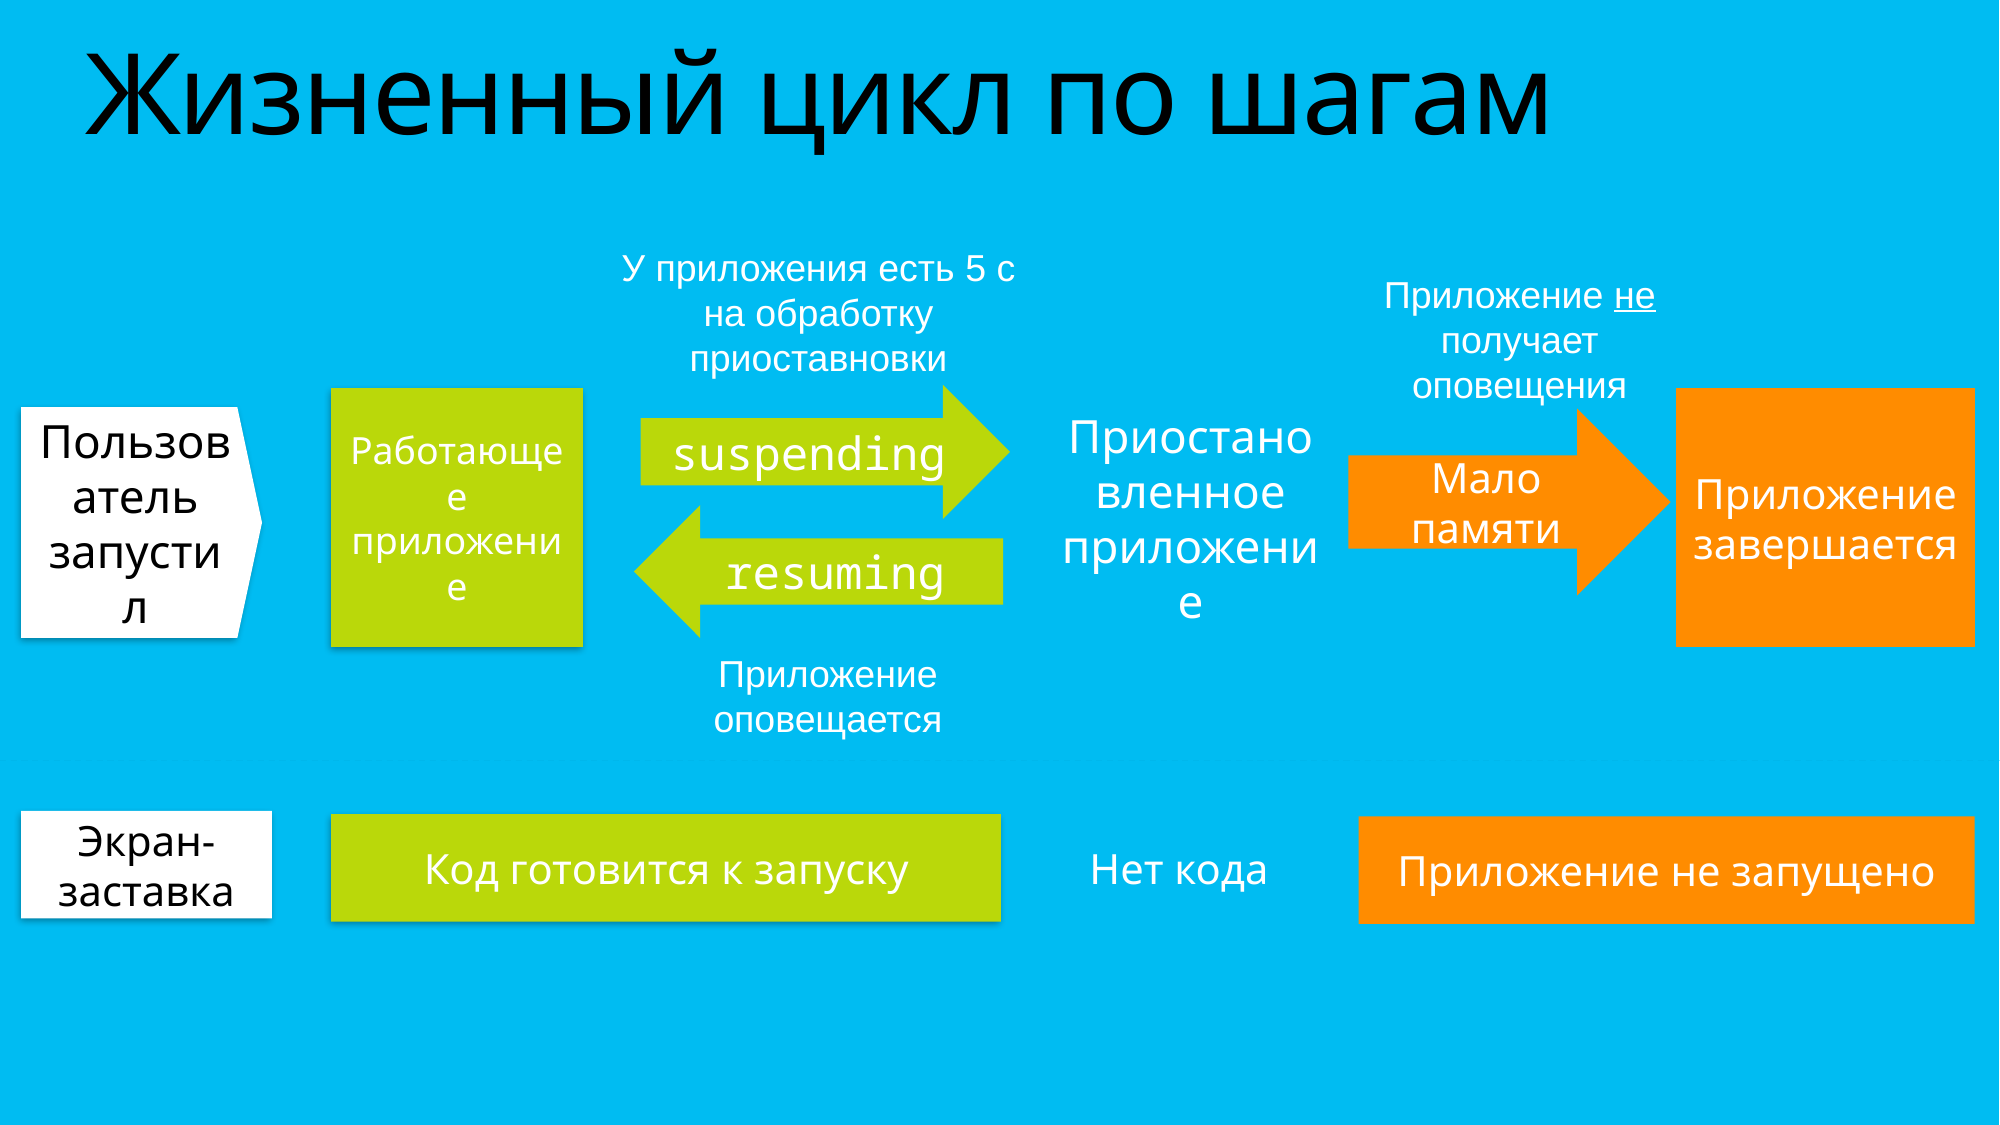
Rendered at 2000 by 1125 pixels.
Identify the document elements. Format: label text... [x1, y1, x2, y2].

text_box Приложение оповещается [626, 650, 1030, 741]
text_box Экран-заставка [20, 810, 273, 919]
text_box Приложение не получает оповещения [1337, 270, 1702, 406]
title Жизненный цикл по шагам [85, 37, 1914, 161]
text_box Приостановленное приложение [1041, 386, 1340, 649]
text_box suspending [638, 382, 1013, 521]
text_box У приложения есть 5 с на обработку приоставновки [610, 243, 1027, 379]
text_box Код готовится к запуску [330, 813, 1002, 922]
text_box Приложение завершается [1674, 386, 1977, 649]
text_box resuming [631, 503, 1006, 640]
text_box Приложение не запущено [1356, 814, 1977, 926]
text_box Мало памяти [1346, 406, 1673, 598]
text_box Нет кода [1051, 812, 1307, 924]
text_box Пользователь запустил [20, 406, 263, 639]
text_box Работающее приложение [330, 387, 583, 648]
